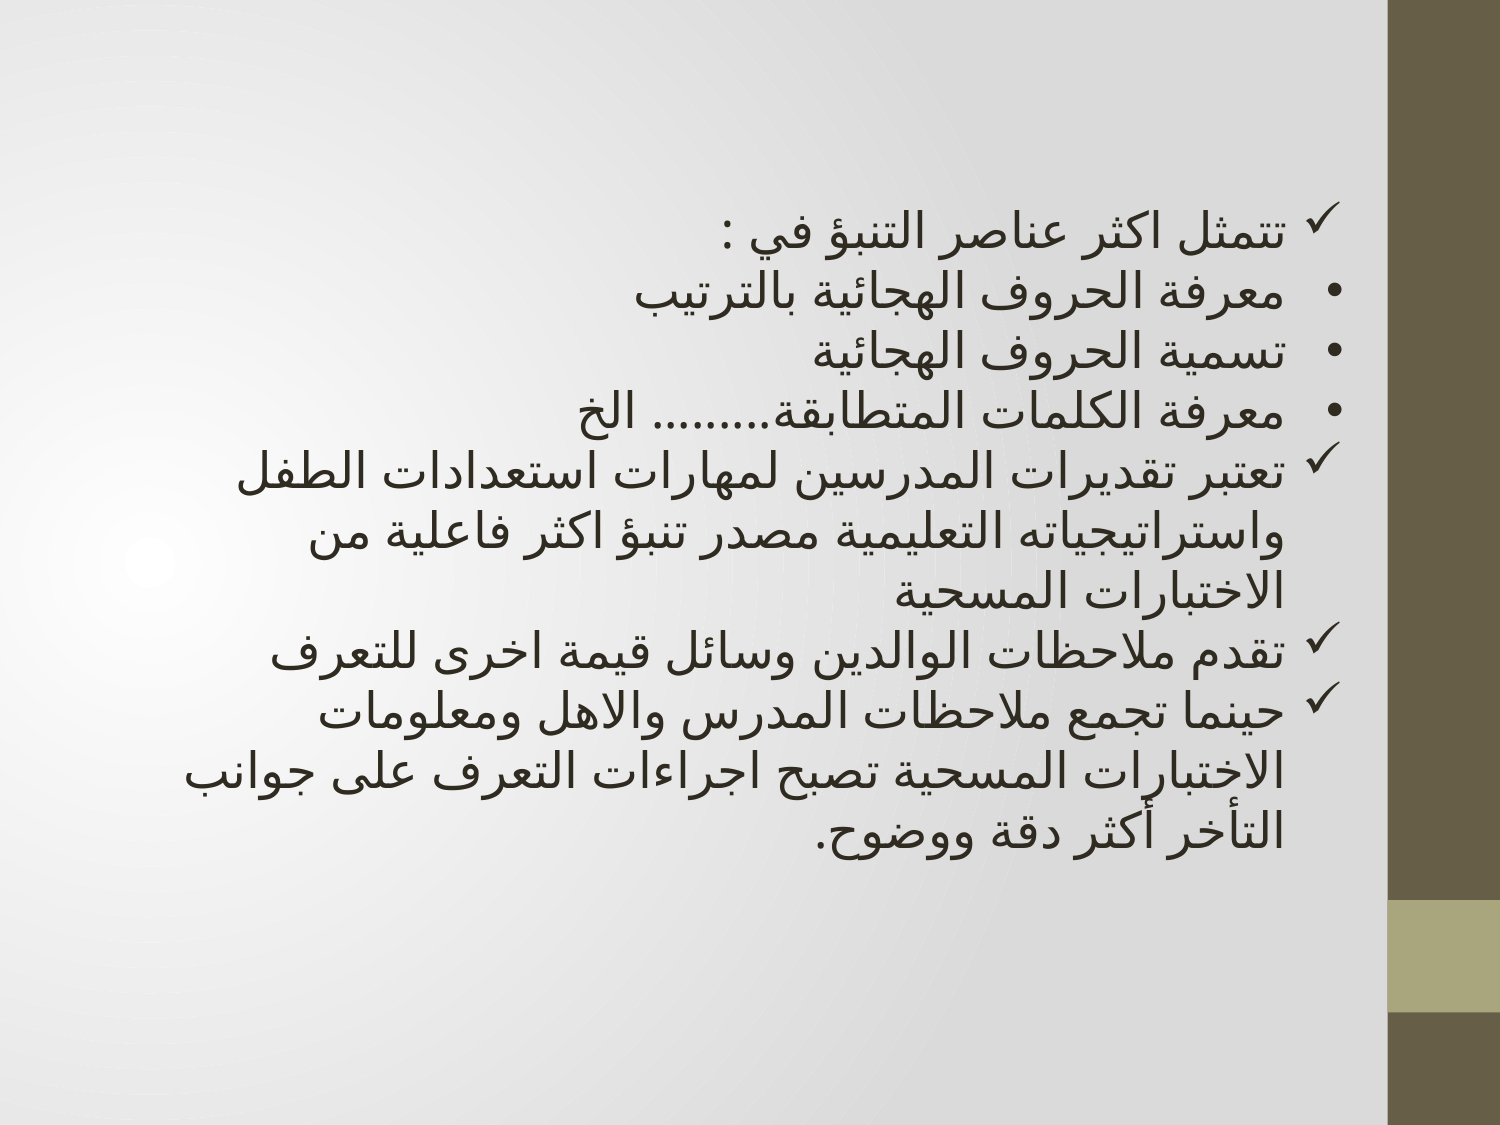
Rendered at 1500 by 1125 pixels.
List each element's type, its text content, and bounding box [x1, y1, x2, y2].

text_box تتمثل اكثر عناصر التنبؤ في : معرفة الحروف الهجائية بالترتيب تسمية الحروف الهجائية معرفة الكلمات المتطابقة......... الخ تعتبر تقديرات المدرسين لمهارات استعدادات الطفل واستراتيجياته التعليمية مصدر تنبؤ اكثر فاعلية من الاختبارات المسحية تقدم ملاحظات الوالدين وسائل قيمة اخرى للتعرف حينما تجمع ملاحظات المدرس والاهل ومعلومات الاختبارات المسحية تصبح اجراءات التعرف على جوانب التأخر أكثر دقة ووضوح. [141, 191, 1359, 927]
